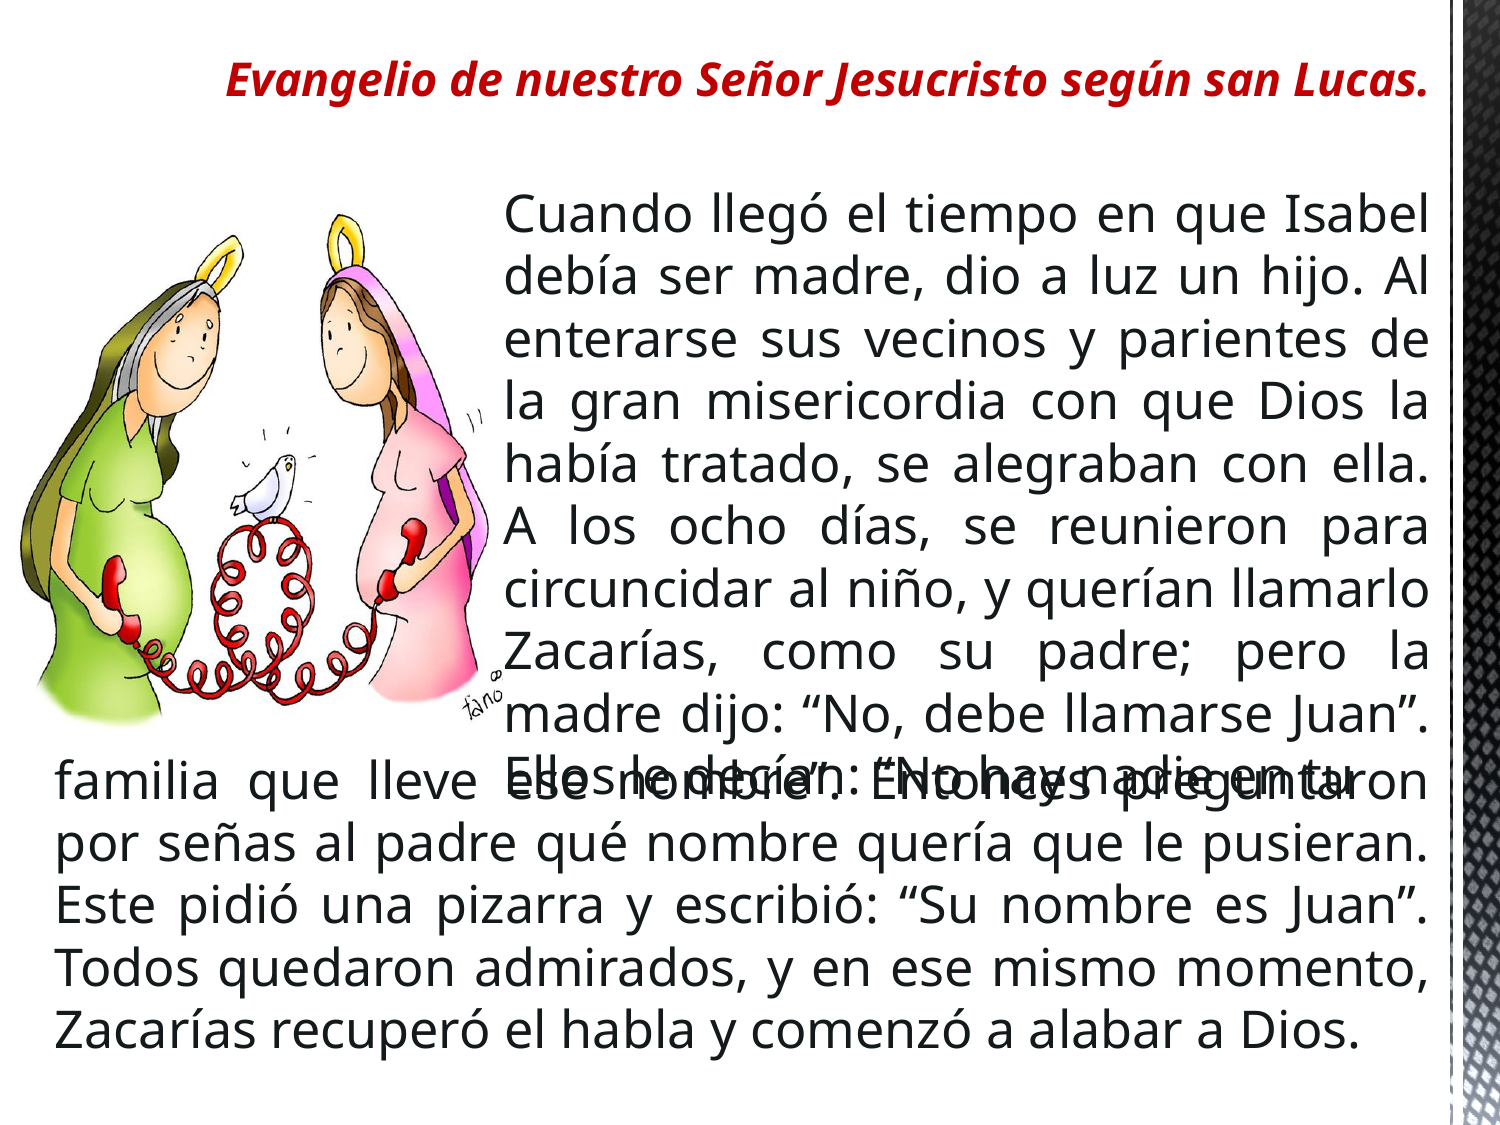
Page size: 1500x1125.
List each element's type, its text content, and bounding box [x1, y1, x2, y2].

picture [1447, 0, 1500, 1125]
title Evangelio de nuestro Señor Jesucristo según san Lucas. [41, 7, 1447, 114]
list Cuando llegó el tiempo en que Isabel debía ser madre, dio a luz un hijo. Al enterarse sus vecinos y parientes de la gran misericordia con que Dios la había tratado, se alegraban con ella. A los ocho días, se reunieron para circuncidar al niño, y querían llamarlo Zacarías, como su padre; pero la madre dijo: “No, debe llamarse Juan”. Ellos le decían: “No hay nadie en tu [488, 172, 1447, 657]
text_box familia que lleve ese nombre”. Entonces preguntaron por señas al padre qué nombre quería que le pusieran. Este pidió una pizarra y escribió: “Su nombre es Juan”. Todos quedaron admirados, y en ese mismo momento, Zacarías recuperó el habla y comenzó a alabar a Dios. [40, 739, 1446, 1067]
picture [0, 187, 503, 740]
